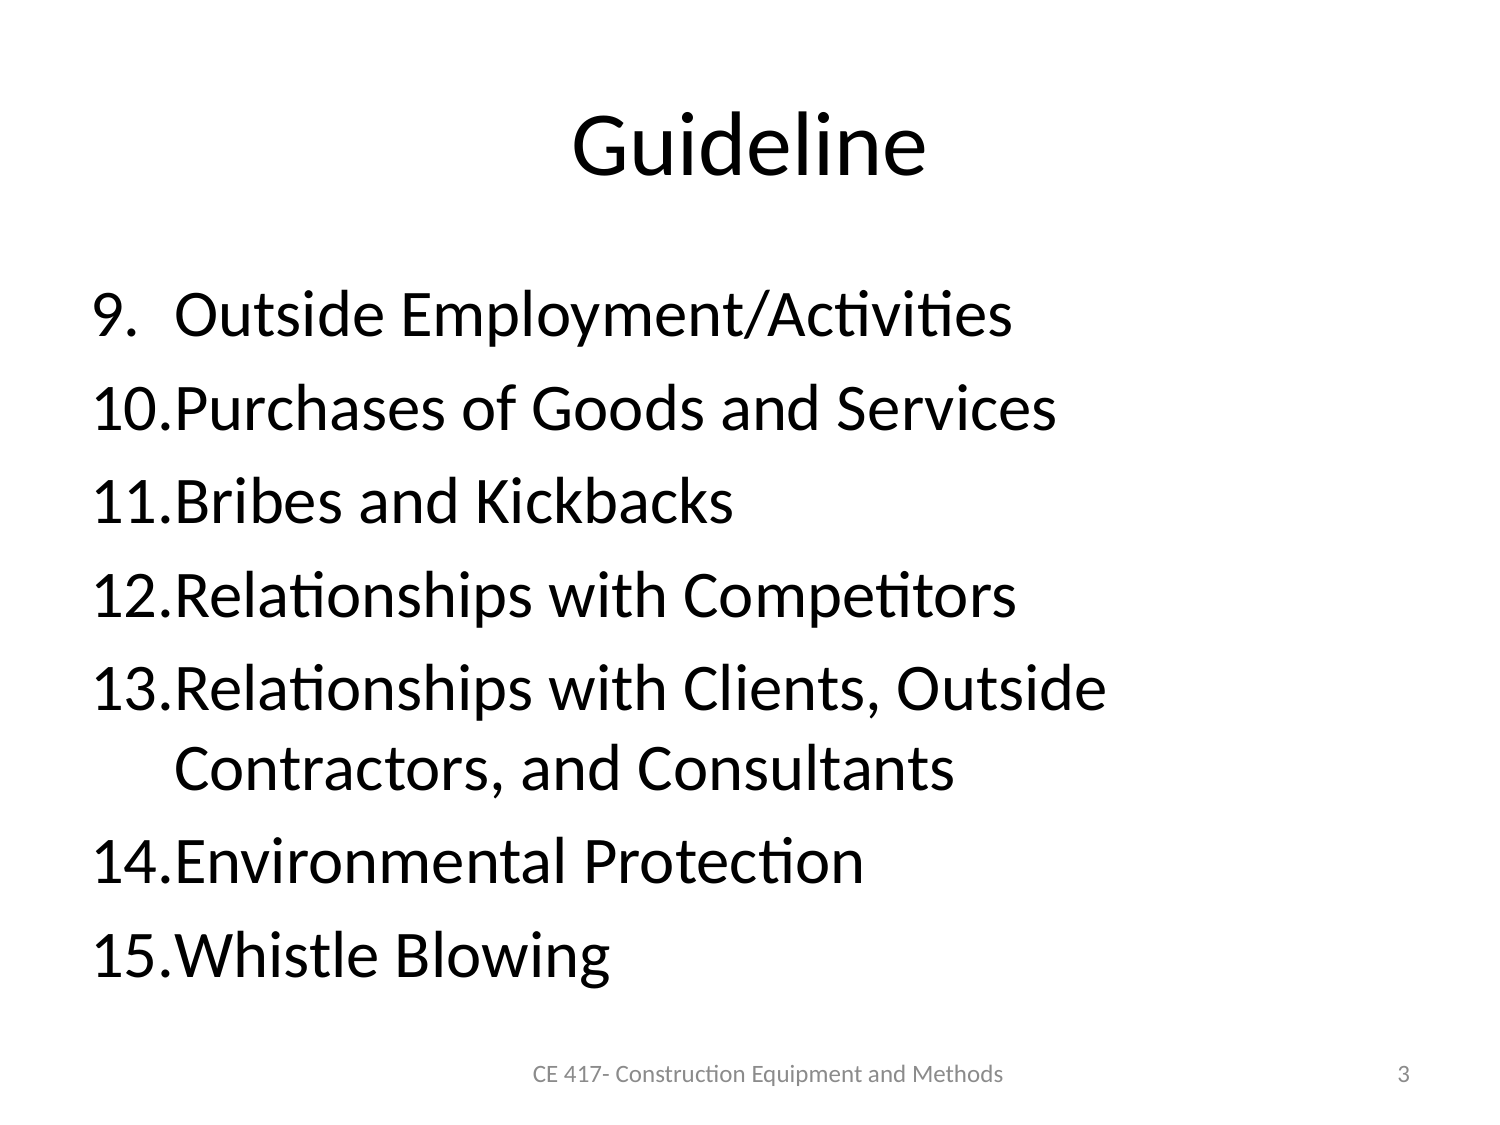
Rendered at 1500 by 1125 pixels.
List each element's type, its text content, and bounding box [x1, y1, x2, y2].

slide_number 3 [1074, 1042, 1425, 1103]
list Outside Employment/Activities Purchases of Goods and Services Bribes and Kickbacks Relationships with Competitors Relationships with Clients, Outside Contractors, and Consultants Environmental Protection Whistle Blowing [75, 262, 1425, 1005]
footer CE 417- Construction Equipment and Methods [512, 1042, 1025, 1103]
title Guideline [75, 45, 1425, 233]
